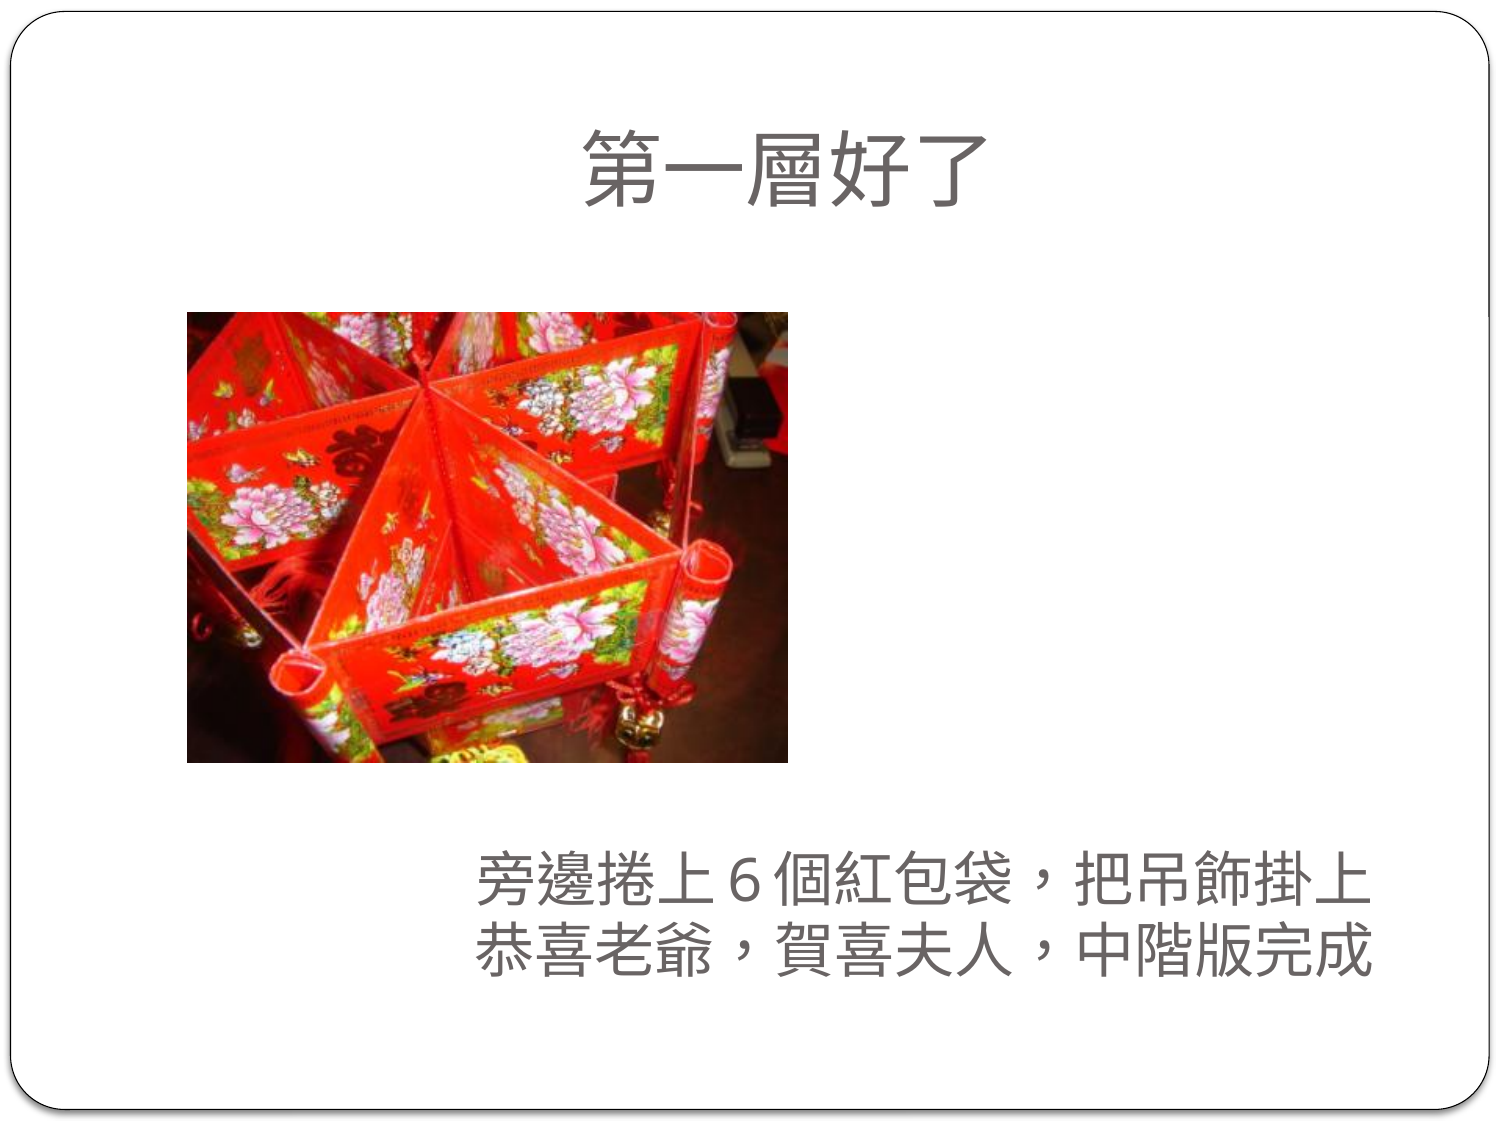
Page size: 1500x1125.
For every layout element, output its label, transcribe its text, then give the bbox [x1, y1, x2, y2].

title 第一層好了 [150, 45, 1425, 233]
picture [187, 312, 788, 763]
text_box 旁邊捲上6個紅包袋，把吊飾掛上 恭喜老爺，賀喜夫人，中階版完成 [450, 812, 1400, 1000]
